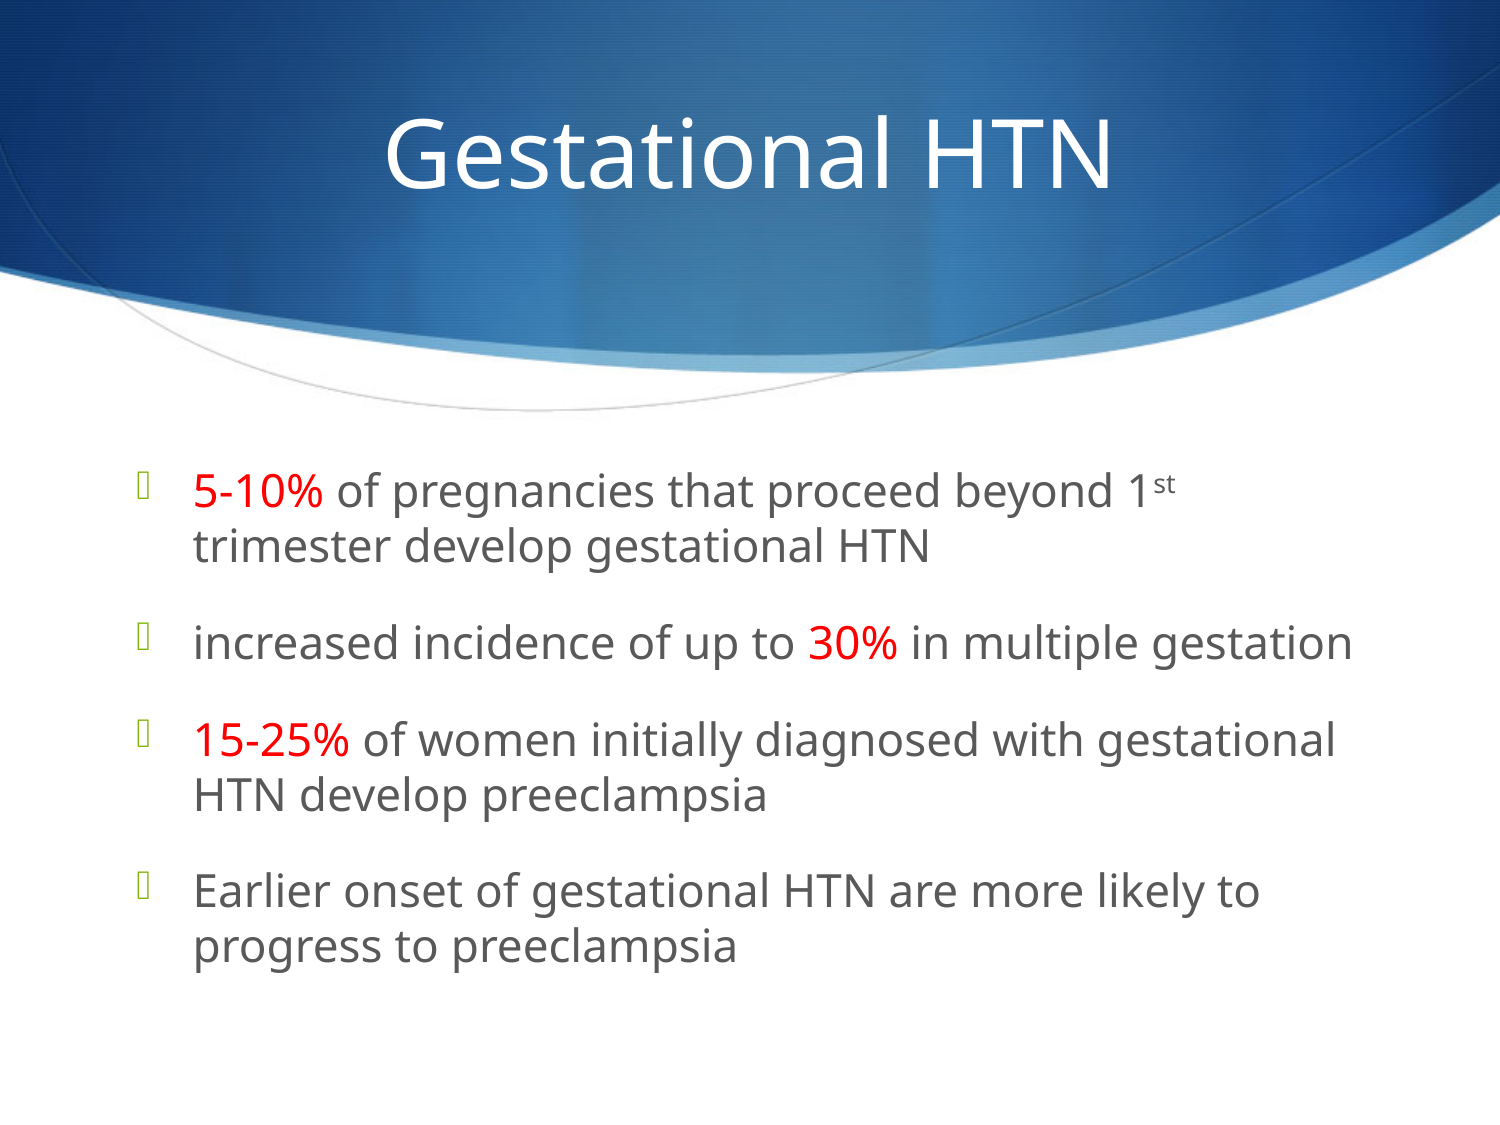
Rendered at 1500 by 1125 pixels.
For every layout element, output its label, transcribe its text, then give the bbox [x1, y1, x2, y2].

list 5-10% of pregnancies that proceed beyond 1st trimester develop gestational HTN increased incidence of up to 30% in multiple gestation 15-25% of women initially diagnosed with gestational HTN develop preeclampsia Earlier onset of gestational HTN are more likely to progress to preeclampsia [121, 454, 1379, 991]
picture [0, 0, 1500, 1125]
title Gestational HTN [75, 56, 1425, 245]
